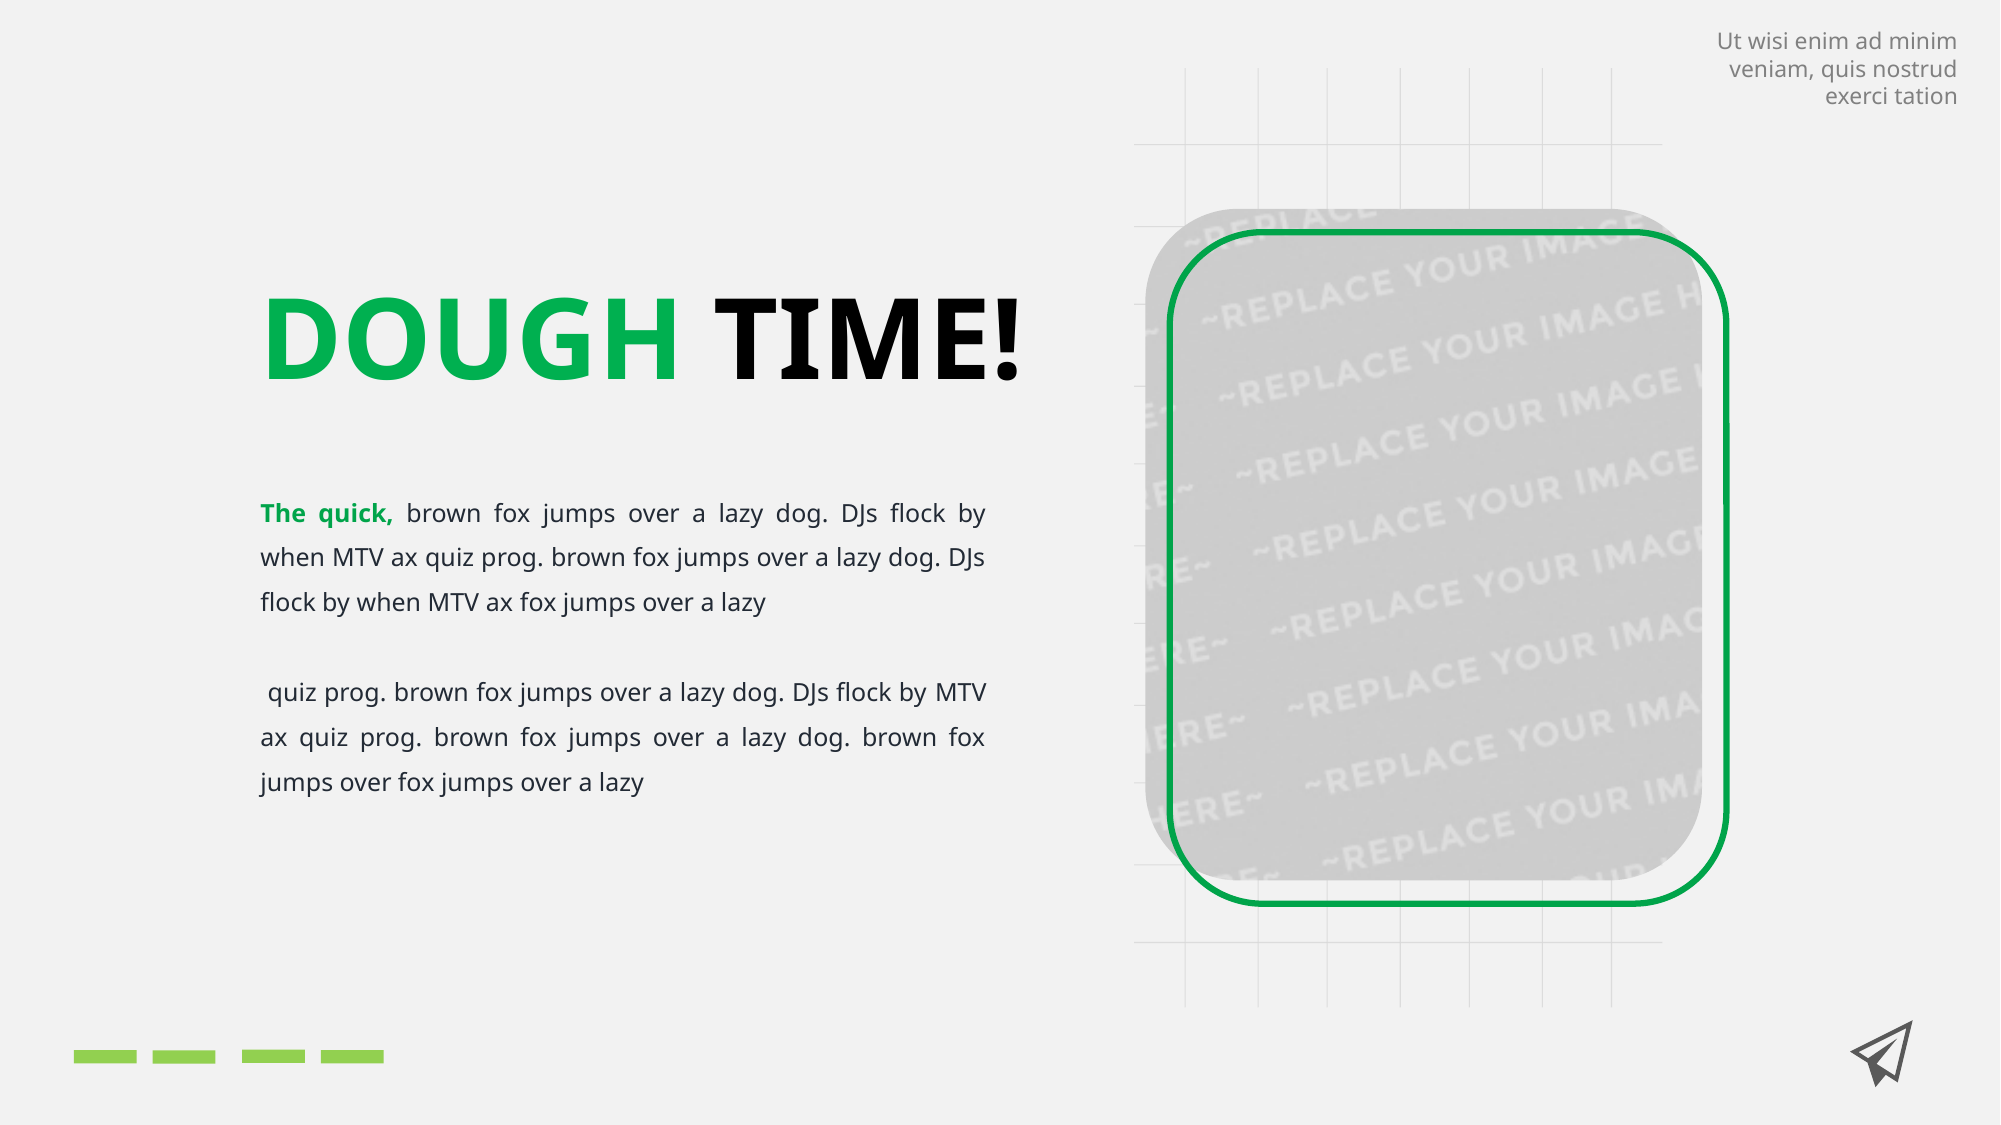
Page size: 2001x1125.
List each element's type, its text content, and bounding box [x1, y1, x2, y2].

text_box [152, 1049, 216, 1065]
text_box [1850, 1020, 1913, 1088]
picture [1145, 208, 1682, 863]
text_box Ut wisi enim ad minim veniam, quis nostrud exerci tation [1664, 19, 1973, 117]
text_box The quick, brown fox jumps over a lazy dog. DJs flock by when MTV ax quiz prog. brown fox jumps over a lazy dog. DJs flock by when MTV ax fox jumps over a lazy quiz prog. brown fox jumps over a lazy dog. DJs flock by MTV ax quiz prog. brown fox jumps over a lazy dog. brown fox jumps over fox jumps over a lazy [245, 474, 1002, 804]
text_box [320, 1049, 385, 1064]
text_box DOUGH TIME! [244, 259, 1064, 410]
text_box [73, 1049, 138, 1064]
text_box [1168, 231, 1728, 905]
text_box [241, 1049, 306, 1064]
